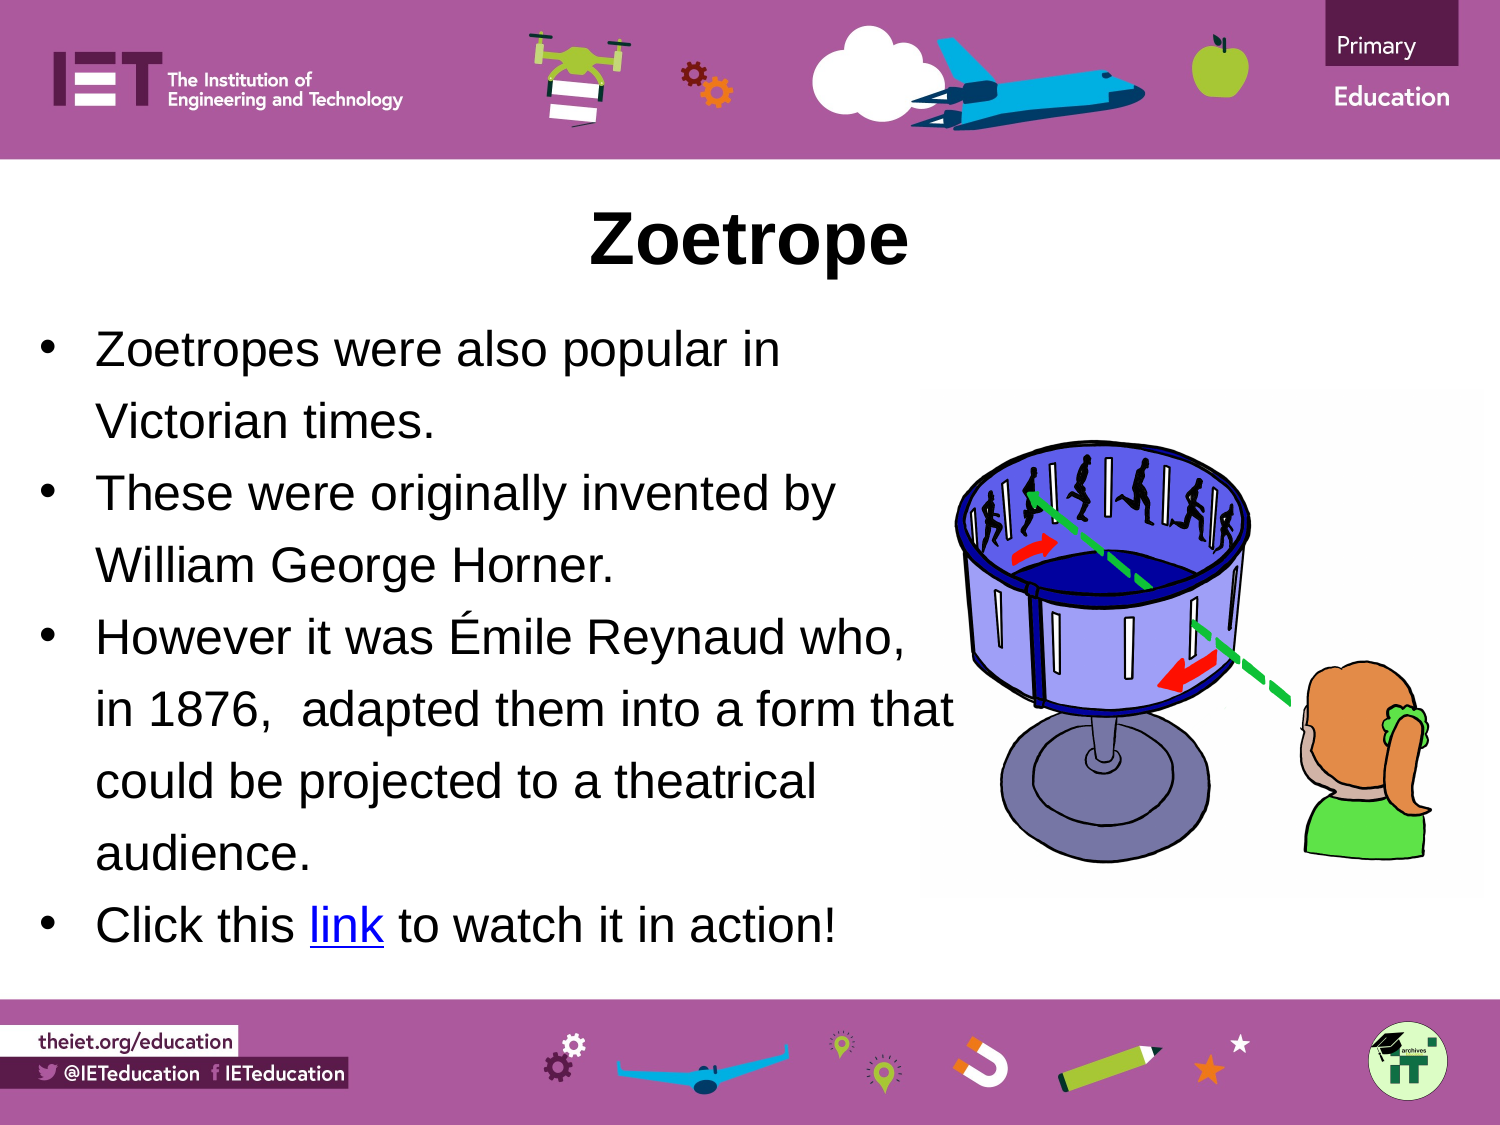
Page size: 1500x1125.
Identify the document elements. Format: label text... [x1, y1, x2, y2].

picture [0, 0, 1500, 1125]
text_box Zoetrope [103, 187, 1397, 286]
text_box Zoetropes were also popular in Victorian times. These were originally invented by William George Horner. However it was Émile Reynaud who, in 1876, adapted them into a form that could be projected to a theatrical audience. Click this link to watch it in action! [28, 389, 970, 959]
